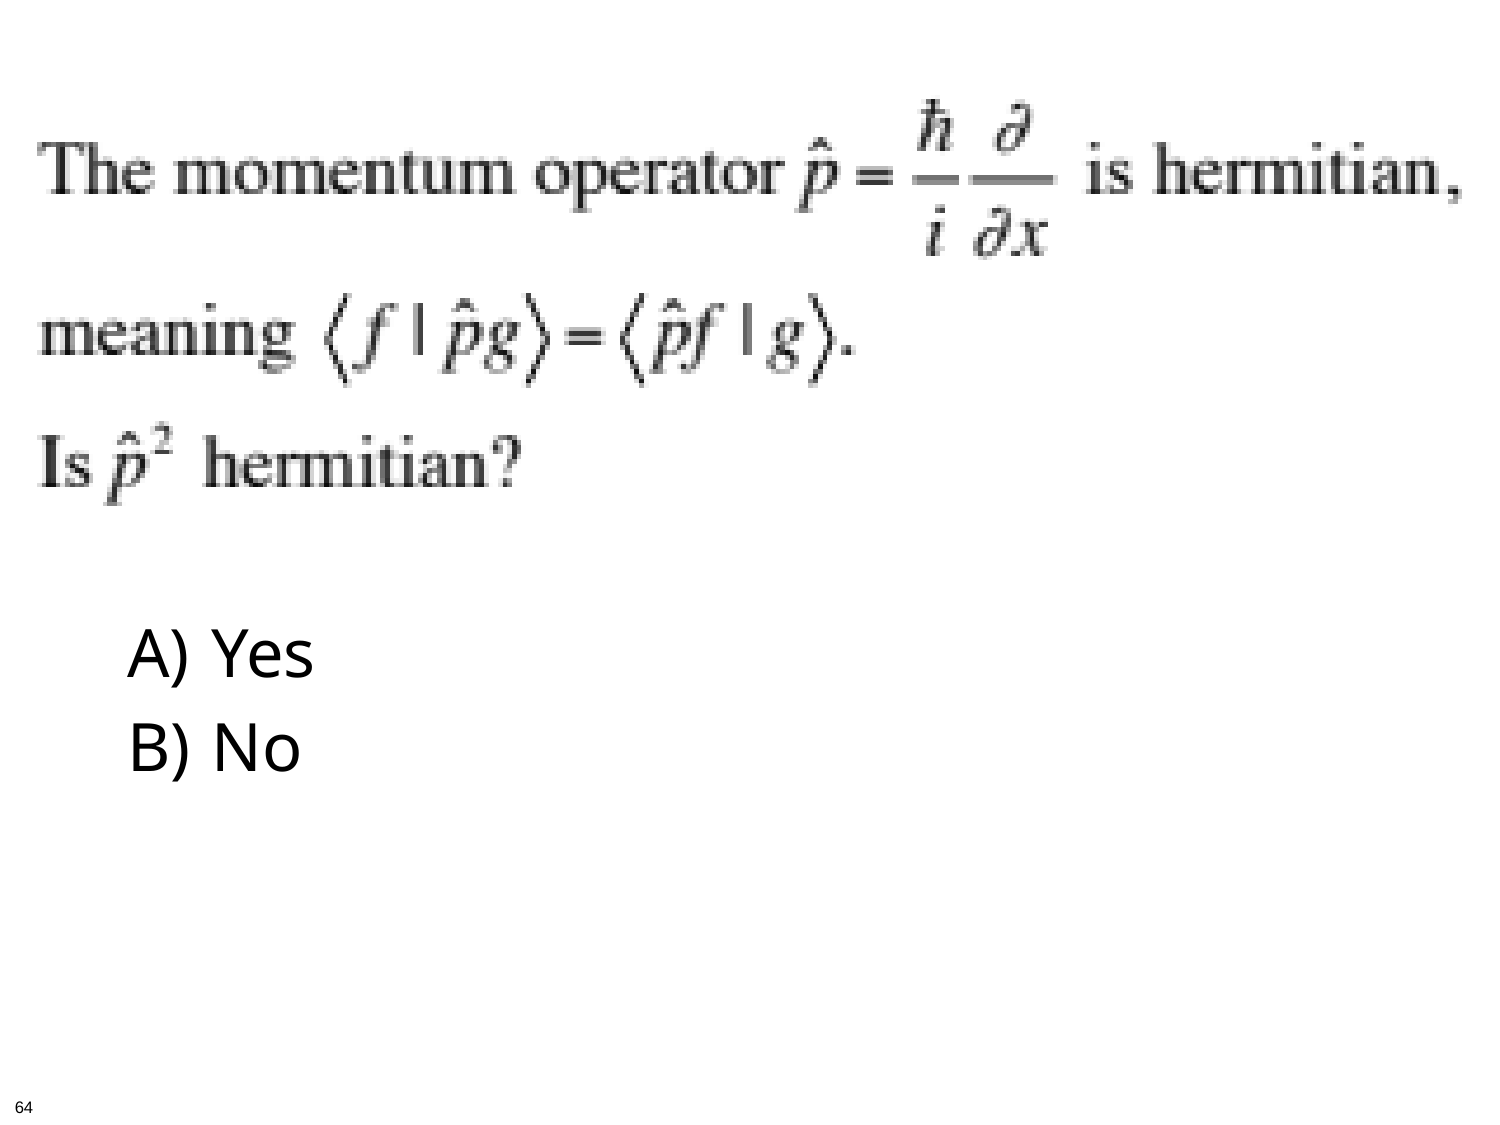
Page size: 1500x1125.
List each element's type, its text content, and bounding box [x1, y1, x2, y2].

text_box 64 [0, 1089, 50, 1125]
list Yes No [112, 603, 1388, 1091]
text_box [28, 81, 1473, 512]
